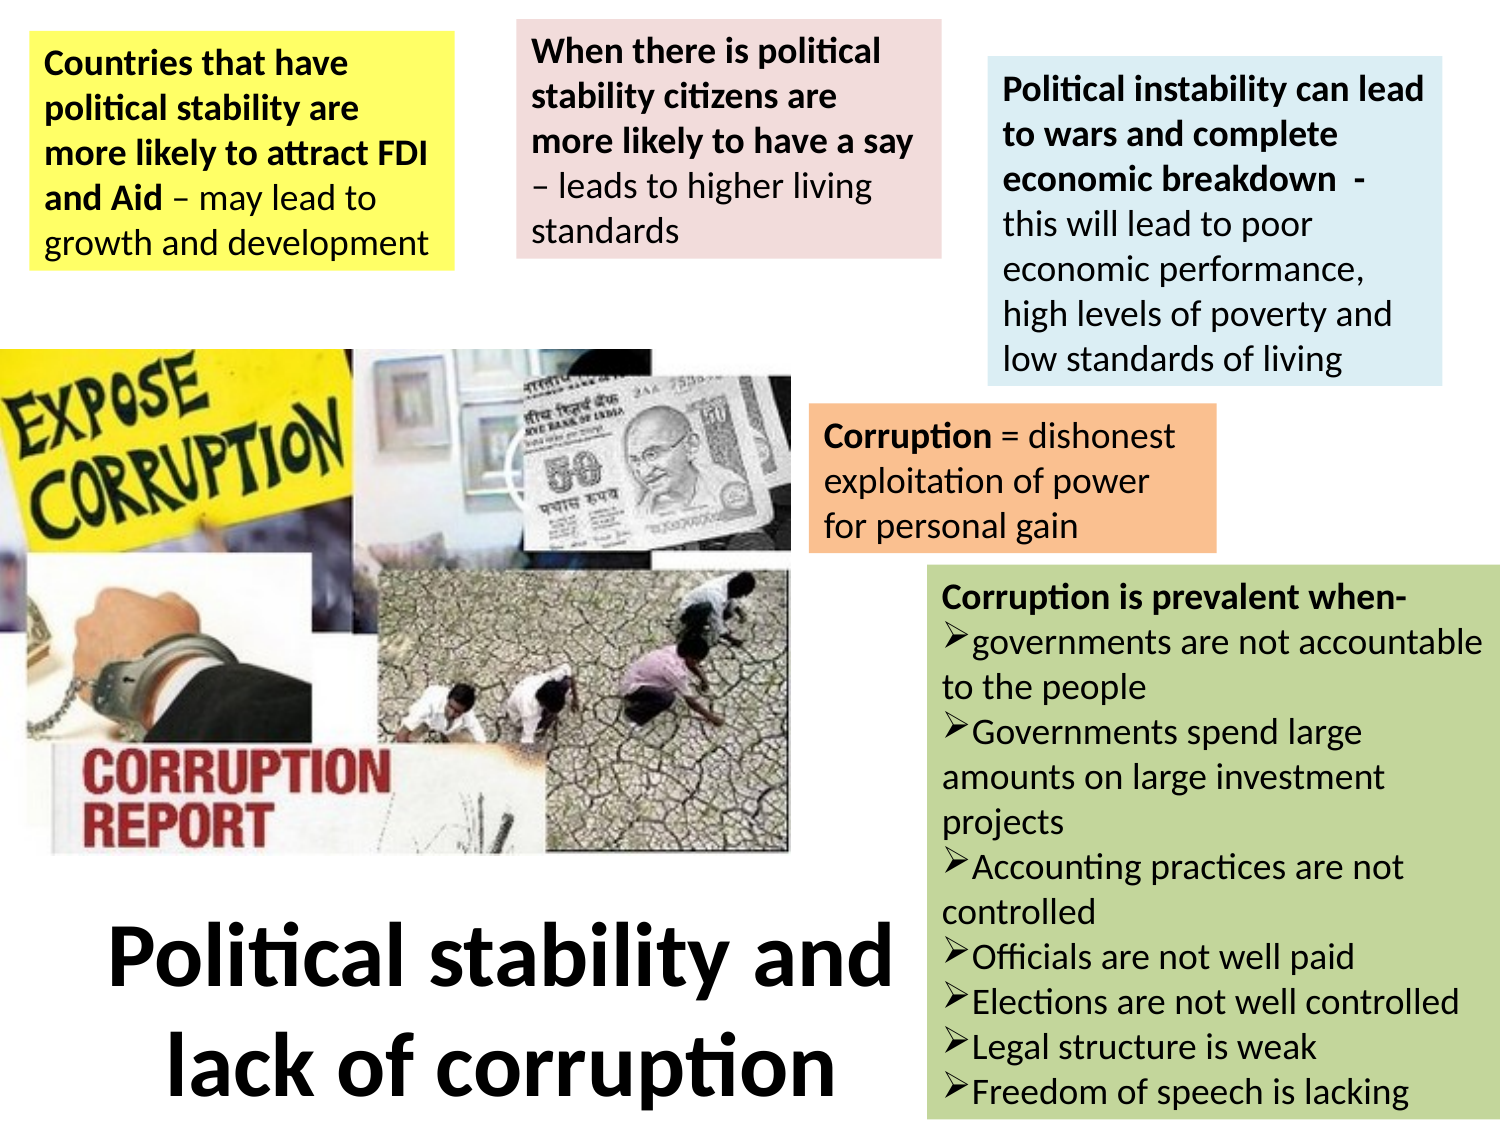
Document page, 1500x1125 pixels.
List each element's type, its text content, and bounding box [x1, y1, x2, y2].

text_box Political instability can lead to wars and complete economic breakdown - this will lead to poor economic performance, high levels of poverty and low standards of living [987, 56, 1443, 386]
text_box When there is political stability citizens are more likely to have a say – leads to higher living standards [516, 19, 942, 259]
text_box Corruption = dishonest exploitation of power for personal gain [808, 403, 1217, 554]
picture [0, 349, 791, 856]
text_box Countries that have political stability are more likely to attract FDI and Aid – may lead to growth and development [29, 30, 455, 271]
text_box Corruption is prevalent when- governments are not accountable to the people Governments spend large amounts on large investment projects Accounting practices are not controlled Officials are not well paid Elections are not well controlled Legal structure is weak Freedom of speech is lacking [927, 564, 1500, 1120]
text_box Political stability and lack of corruption [41, 887, 963, 1123]
